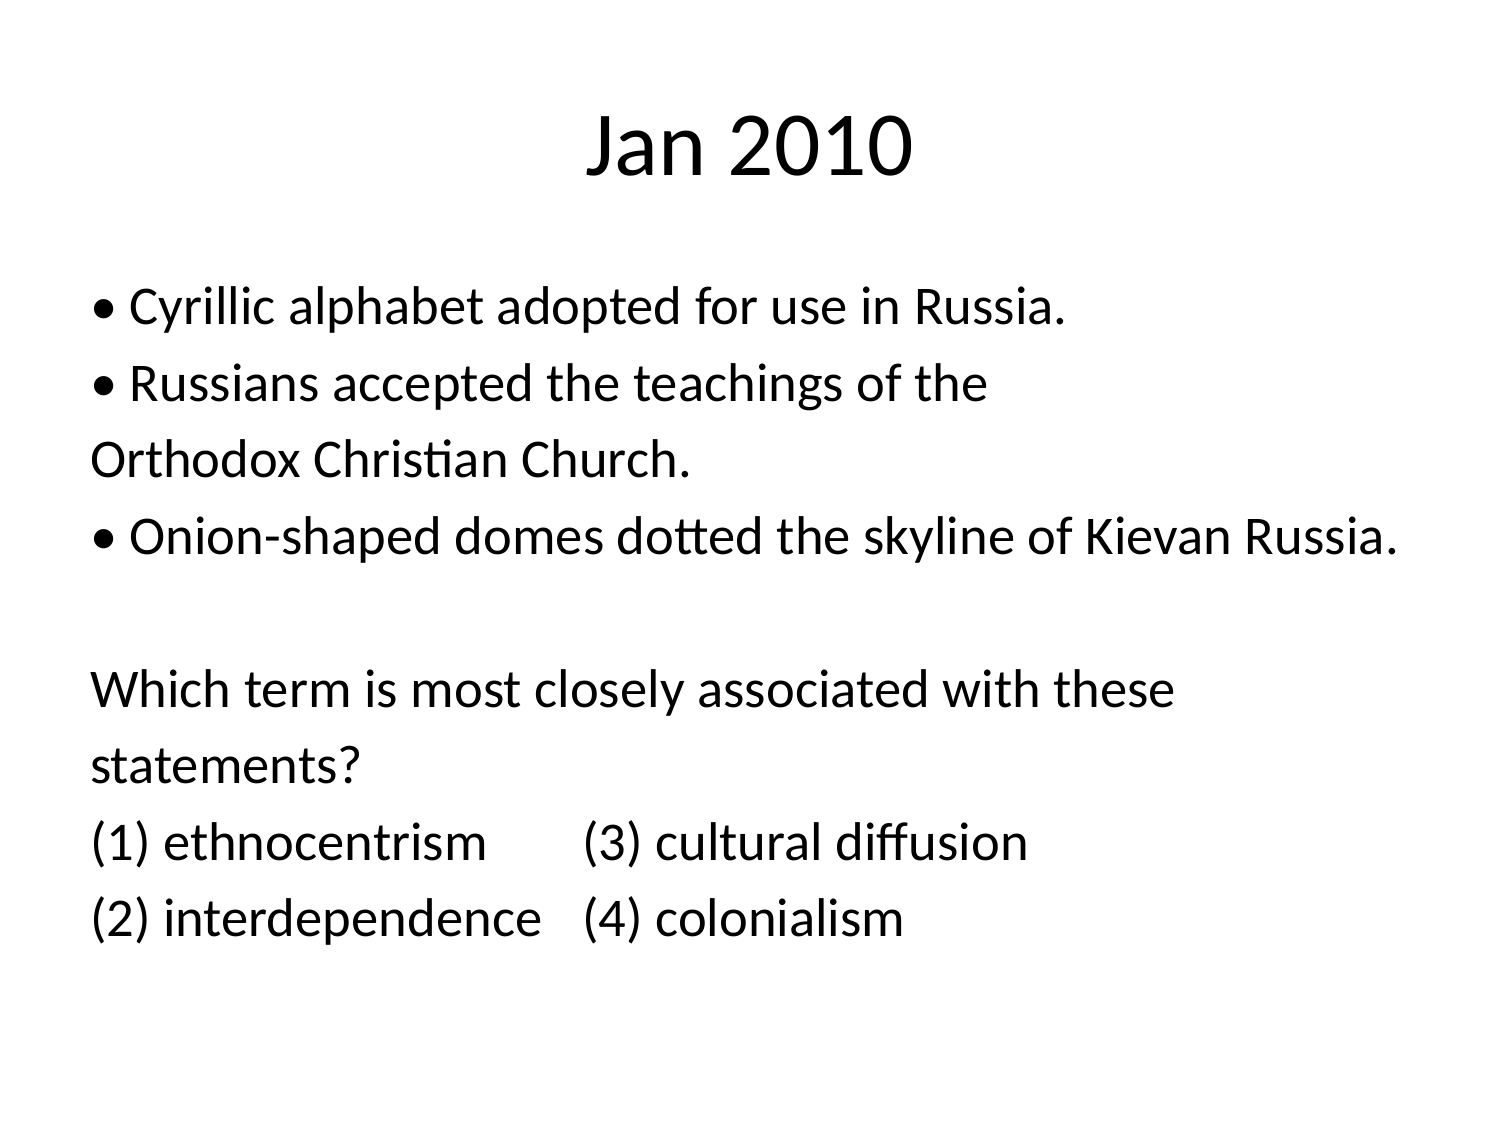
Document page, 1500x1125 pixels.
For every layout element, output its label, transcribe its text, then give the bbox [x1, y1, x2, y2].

title Jan 2010 [75, 45, 1425, 233]
list • Cyrillic alphabet adopted for use in Russia. • Russians accepted the teachings of the Orthodox Christian Church. • Onion-shaped domes dotted the skyline of Kievan Russia. Which term is most closely associated with these statements? (1) ethnocentrism (3) cultural diffusion (2) interdependence (4) colonialism [75, 262, 1425, 1005]
